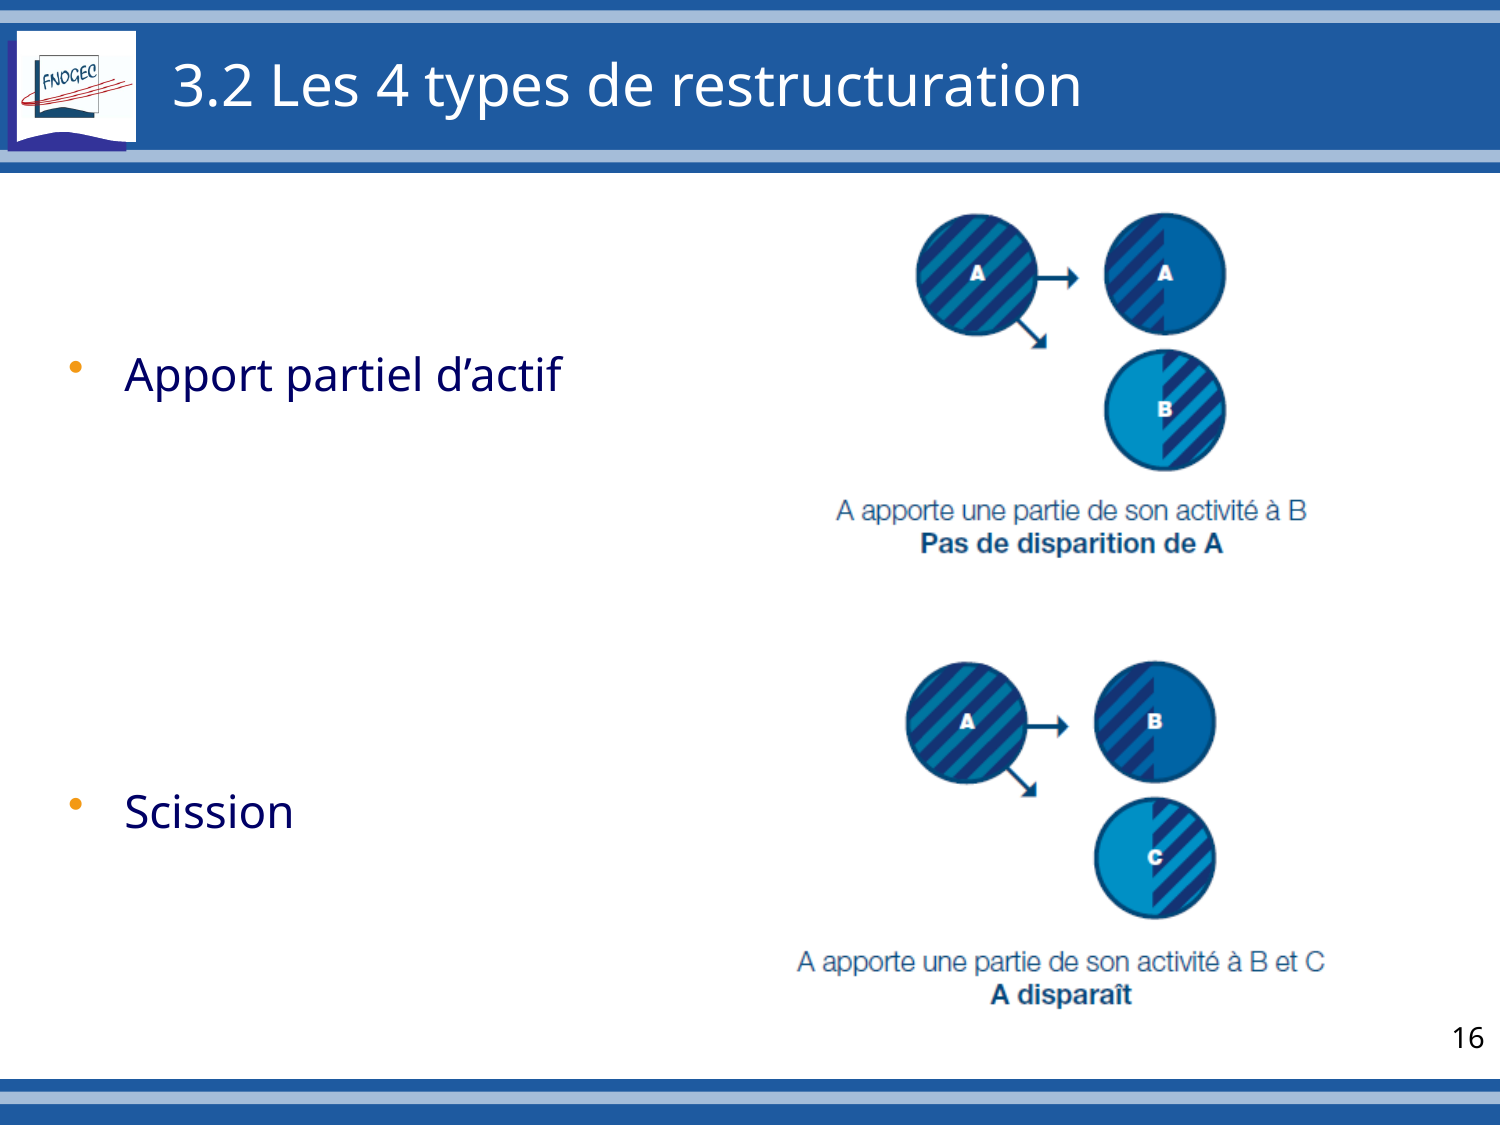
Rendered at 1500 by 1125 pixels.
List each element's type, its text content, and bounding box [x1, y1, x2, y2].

text_box Apport partiel d’actif [53, 338, 647, 421]
text_box Scission [53, 775, 647, 858]
title 3.2 Les 4 types de restructuration [157, 36, 1412, 130]
picture [18, 51, 136, 123]
slide_number 16 [1149, 1011, 1500, 1090]
picture [770, 190, 1341, 569]
picture [758, 640, 1353, 1029]
